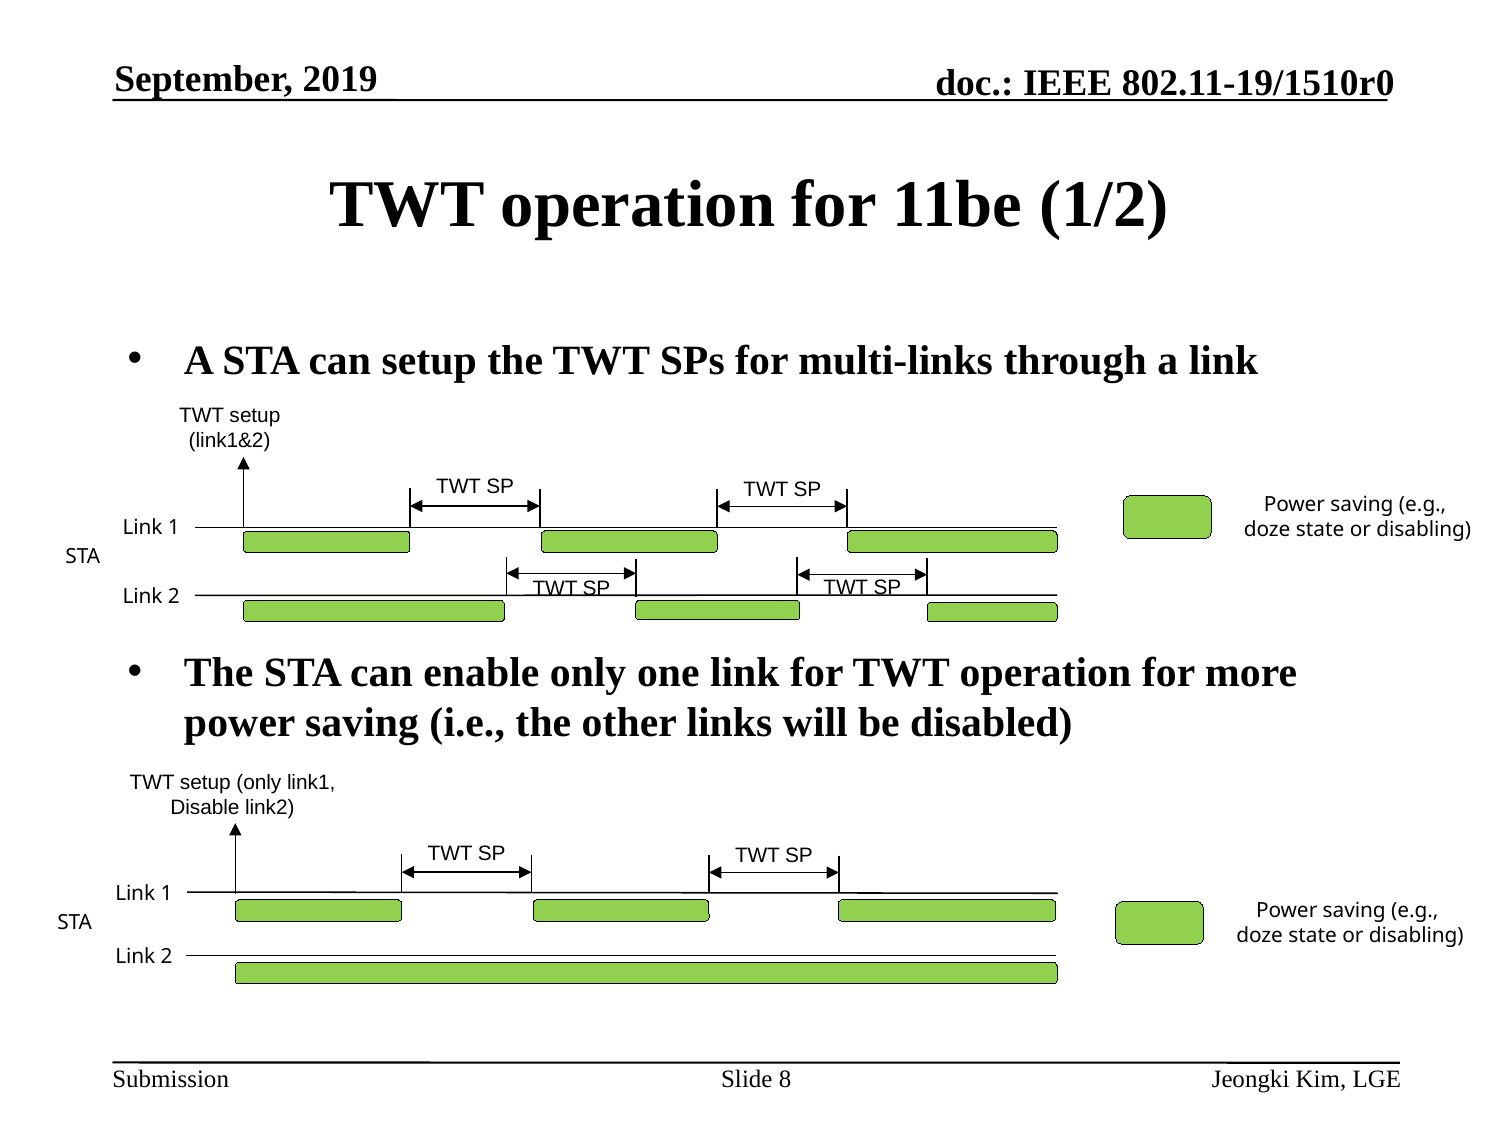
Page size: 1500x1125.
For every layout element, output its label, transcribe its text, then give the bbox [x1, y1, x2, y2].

text_box Link 2 [107, 575, 195, 616]
text_box STA [50, 535, 116, 575]
text_box [541, 535, 718, 553]
text_box [635, 604, 800, 620]
text_box STA [42, 901, 107, 941]
text_box [235, 962, 1058, 984]
slide_number Slide 8 [712, 1061, 800, 1123]
text_box TWT SP [708, 834, 839, 871]
text_box TWT setup (link1&2) [151, 394, 308, 460]
text_box [847, 533, 1058, 553]
text_box TWT SP [401, 831, 532, 871]
footer Jeongki Kim, LGE [878, 1061, 1402, 1093]
text_box [243, 535, 410, 553]
text_box TWT SP [802, 582, 922, 594]
text_box [243, 604, 505, 622]
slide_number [114, 54, 423, 100]
text_box TWT SP [409, 465, 540, 505]
list A STA can setup the TWT SPs for multi-links through a link The STA can enable only one link for TWT operation for more power saving (i.e., the other links will be disabled) [112, 324, 1388, 1000]
text_box [1123, 495, 1212, 539]
title TWT operation for 11be (1/2) [112, 112, 1388, 288]
text_box [1115, 901, 1204, 945]
text_box [235, 902, 402, 922]
text_box Link 1 [107, 506, 195, 546]
text_box Power saving (e.g., doze state or disabling) [1221, 888, 1479, 954]
text_box [927, 603, 1058, 622]
text_box Power saving (e.g., doze state or disabling) [1229, 483, 1487, 548]
text_box TWT SP [510, 582, 631, 594]
text_box TWT SP [802, 565, 922, 573]
text_box TWT SP [510, 567, 631, 572]
text_box Link 1 [100, 872, 188, 912]
text_box [533, 902, 710, 922]
text_box TWT SP [506, 604, 635, 608]
text_box Link 2 [100, 935, 188, 976]
text_box TWT SP [717, 467, 848, 505]
text_box [838, 901, 1056, 922]
text_box TWT setup (only link1, Disable link2) [112, 760, 353, 826]
